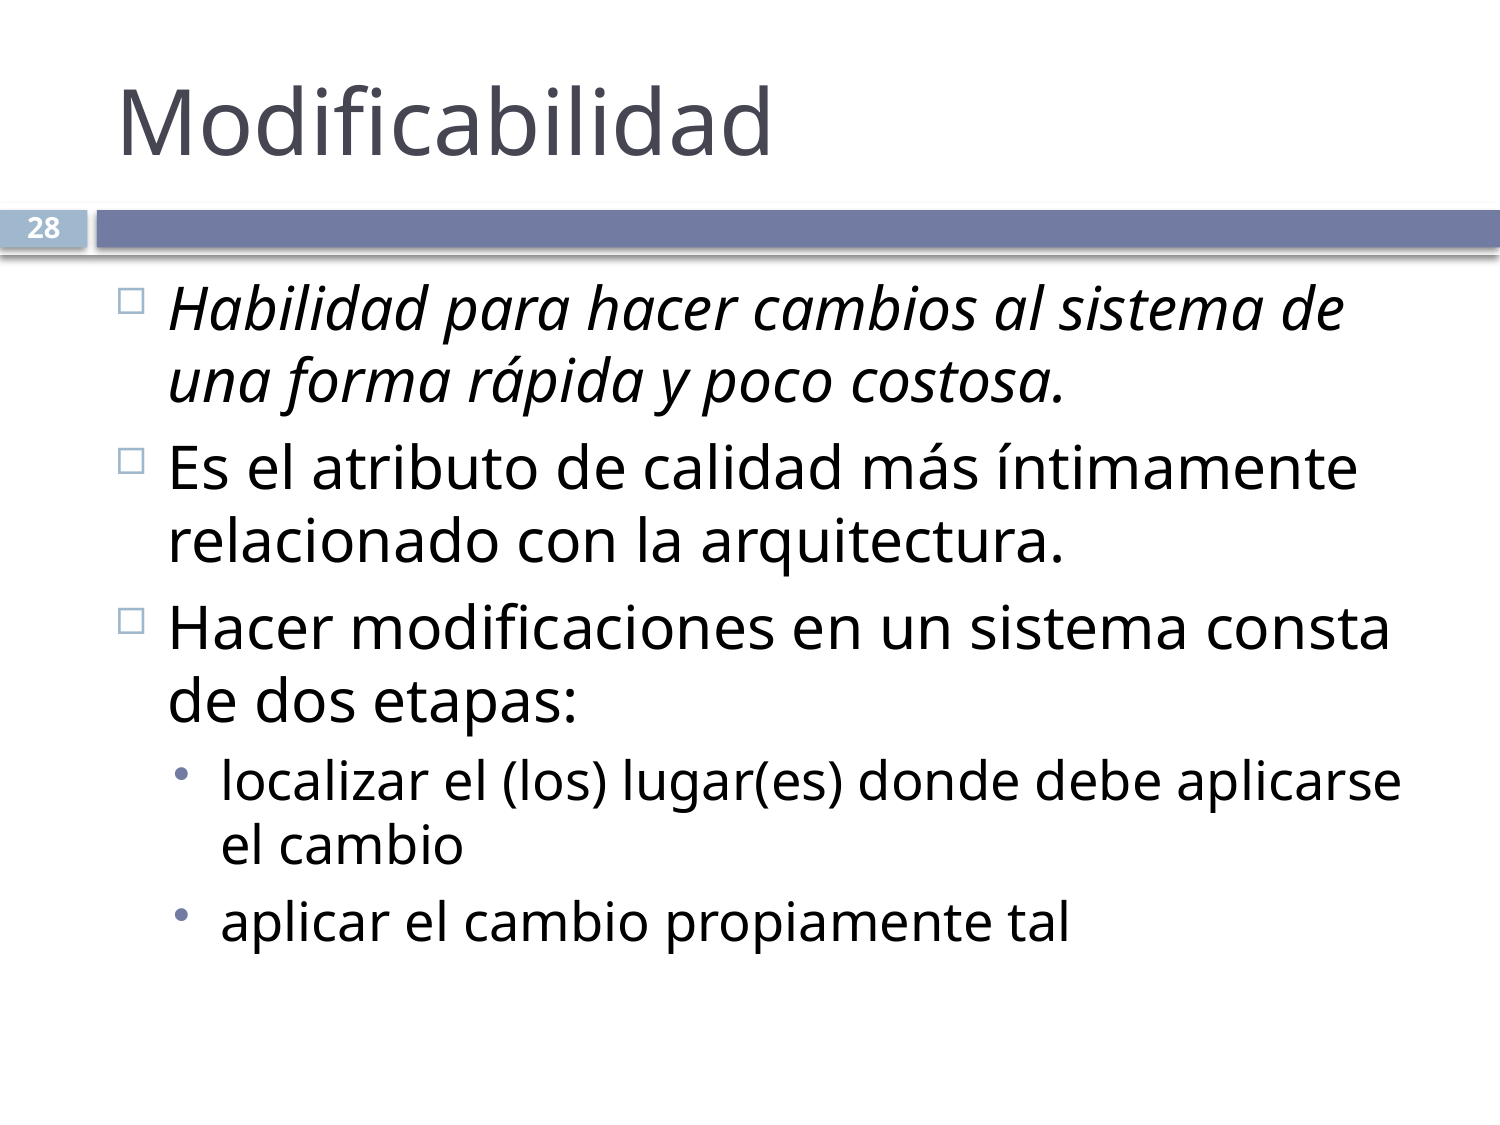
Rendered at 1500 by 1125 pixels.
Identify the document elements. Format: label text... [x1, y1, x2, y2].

slide_number 28 [0, 208, 88, 249]
title Modificabilidad [100, 37, 1438, 200]
list Habilidad para hacer cambios al sistema de una forma rápida y poco costosa. Es el atributo de calidad más íntimamente relacionado con la arquitectura. Hacer modificaciones en un sistema consta de dos etapas: localizar el (los) lugar(es) donde debe aplicarse el cambio aplicar el cambio propiamente tal [100, 262, 1438, 1005]
